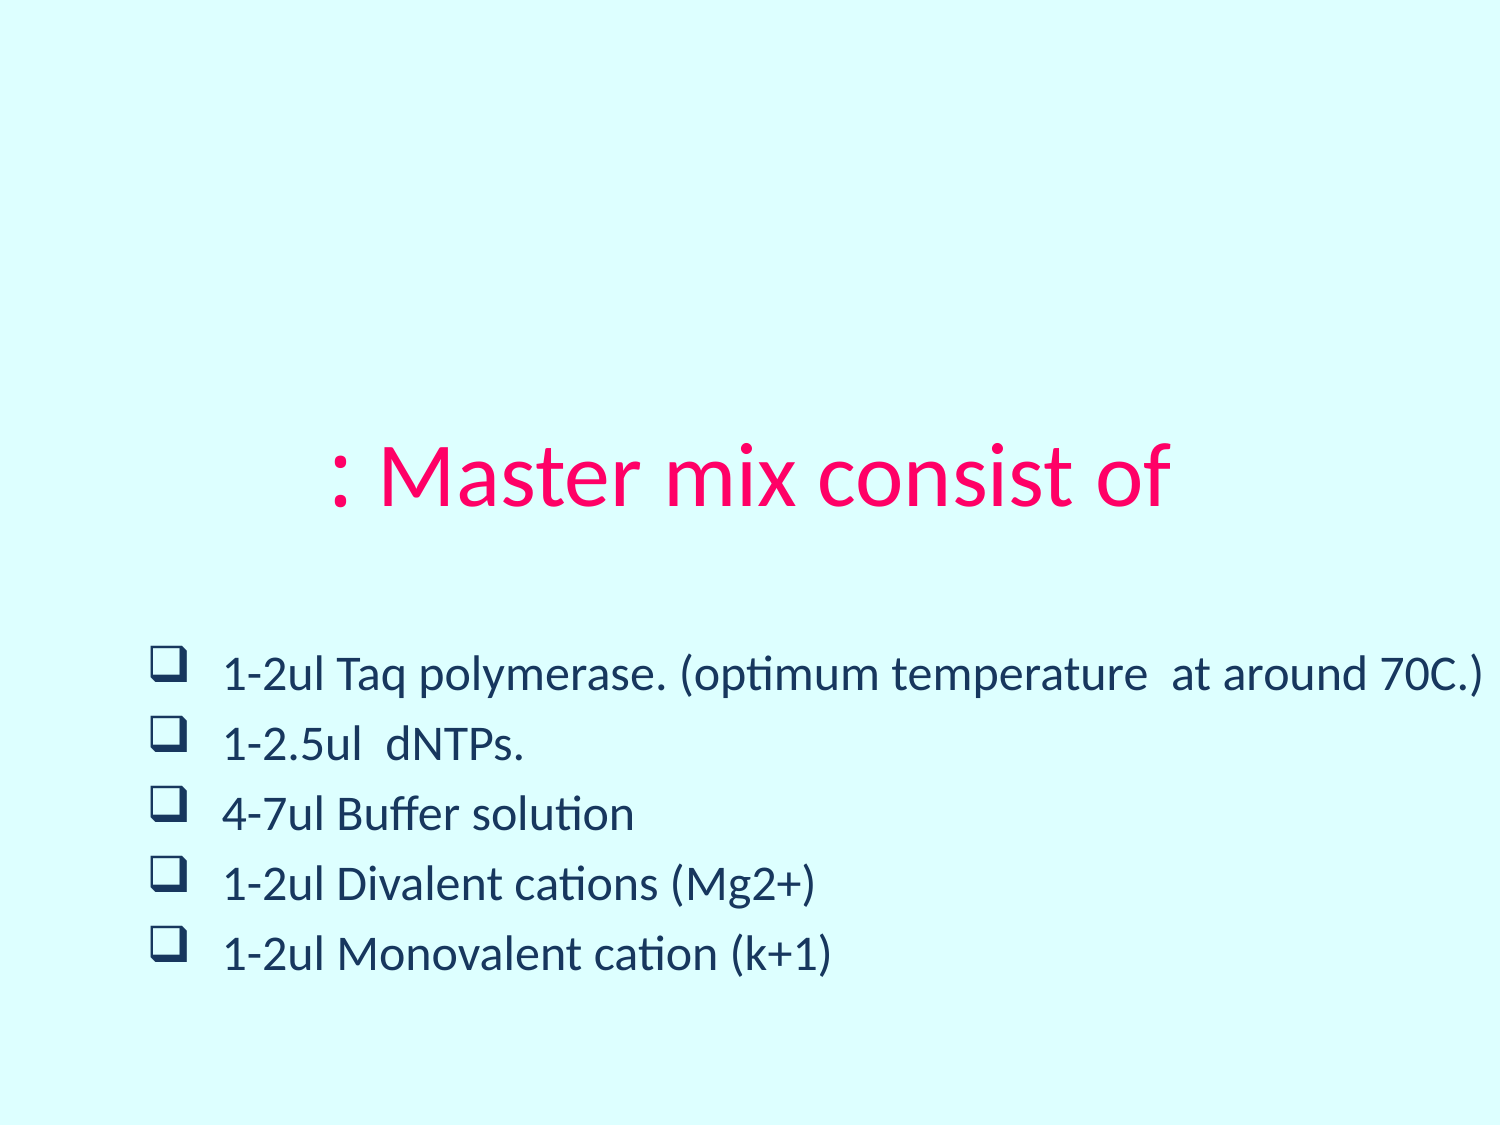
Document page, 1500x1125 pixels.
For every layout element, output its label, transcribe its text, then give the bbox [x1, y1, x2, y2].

title Master mix consist of : [112, 349, 1388, 591]
subtitle 1-2ul Taq polymerase. (optimum temperature at around 70C.) 1-2.5ul dNTPs. 4-7ul Buffer solution 1-2ul Divalent cations (Mg2+) 1-2ul Monovalent cation (k+1) [131, 633, 1500, 921]
